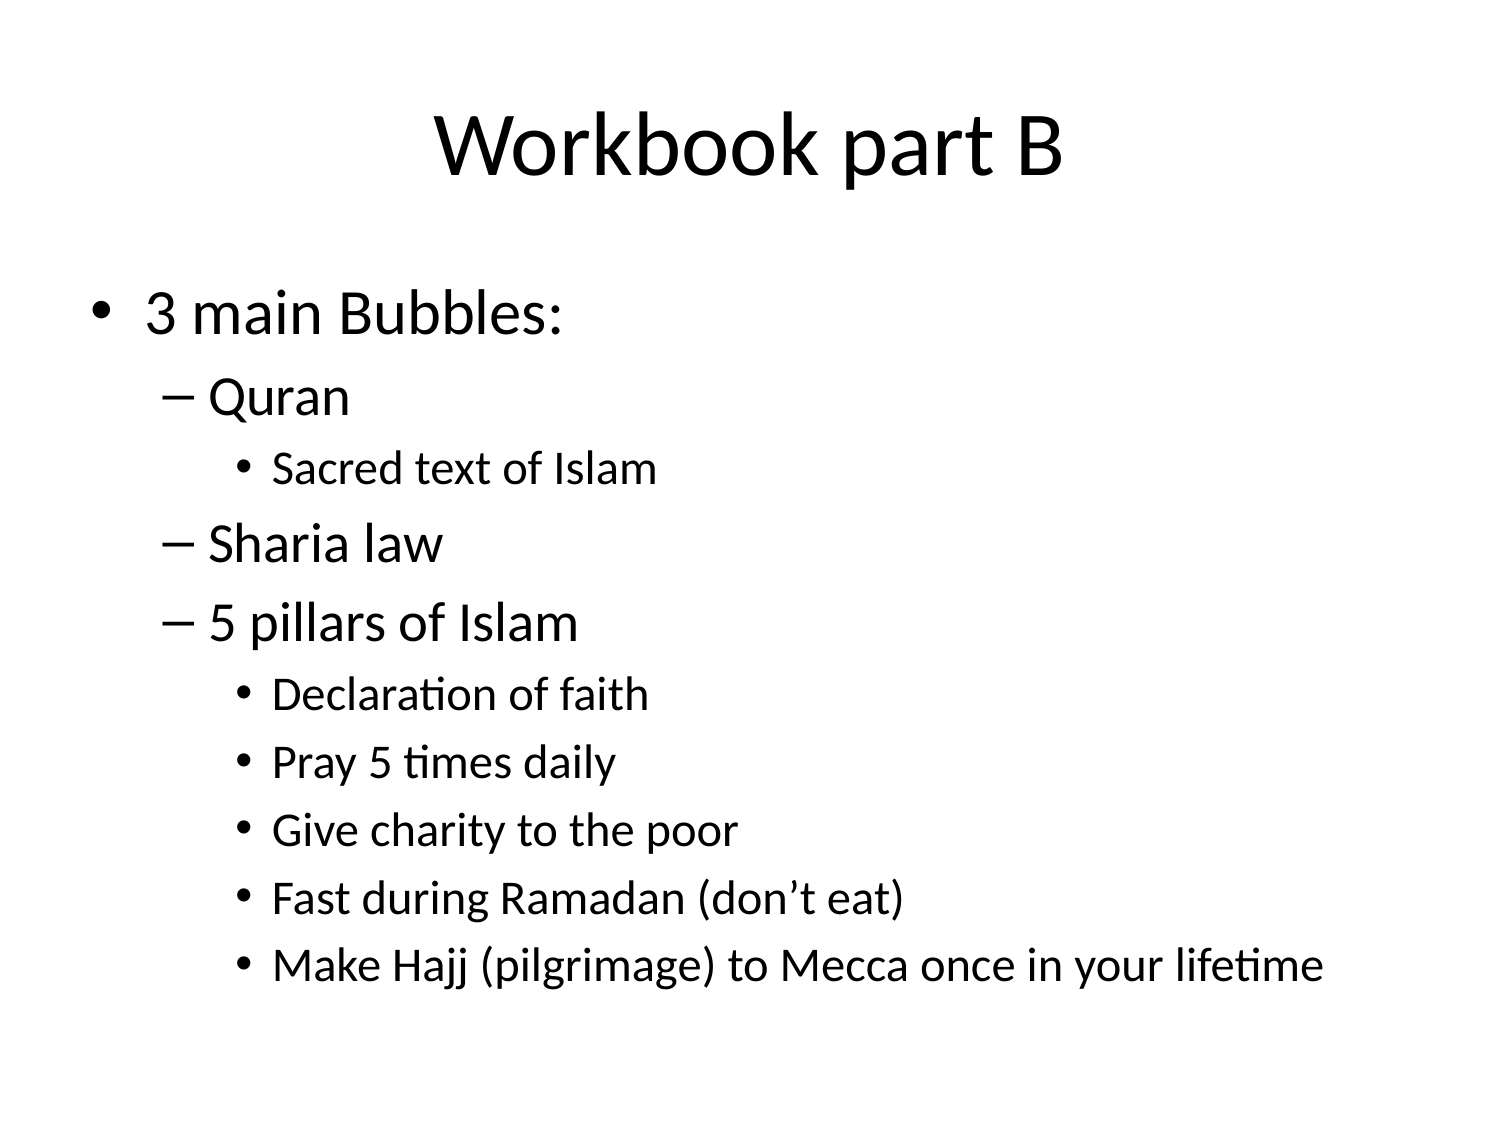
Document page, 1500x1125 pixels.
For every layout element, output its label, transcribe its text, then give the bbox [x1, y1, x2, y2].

title Workbook part B [75, 45, 1425, 233]
list 3 main Bubbles: Quran Sacred text of Islam Sharia law 5 pillars of Islam Declaration of faith Pray 5 times daily Give charity to the poor Fast during Ramadan (don’t eat) Make Hajj (pilgrimage) to Mecca once in your lifetime [75, 262, 1425, 1005]
